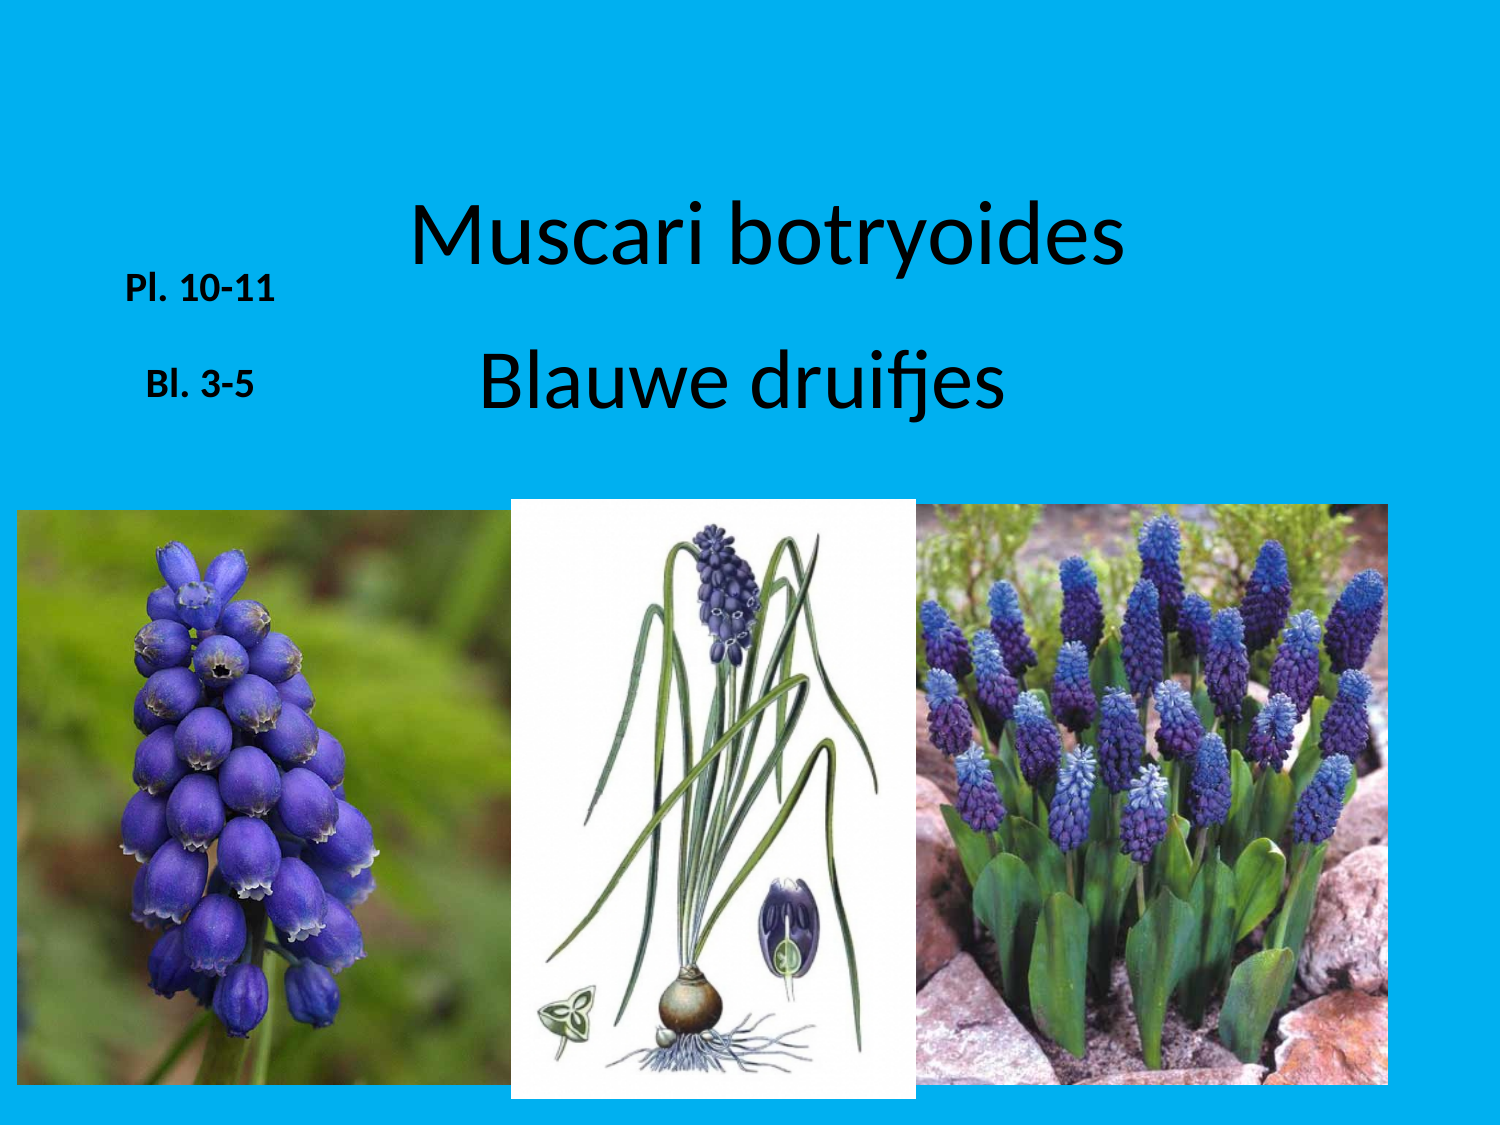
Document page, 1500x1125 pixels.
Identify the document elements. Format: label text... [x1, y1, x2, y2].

text_box Pl. 10-11 [110, 252, 291, 318]
picture [18, 500, 1387, 1098]
text_box Bl. 3-5 [130, 348, 271, 413]
text_box Muscari botryoides [130, 107, 1406, 349]
title Blauwe druifjes [105, 316, 1381, 434]
